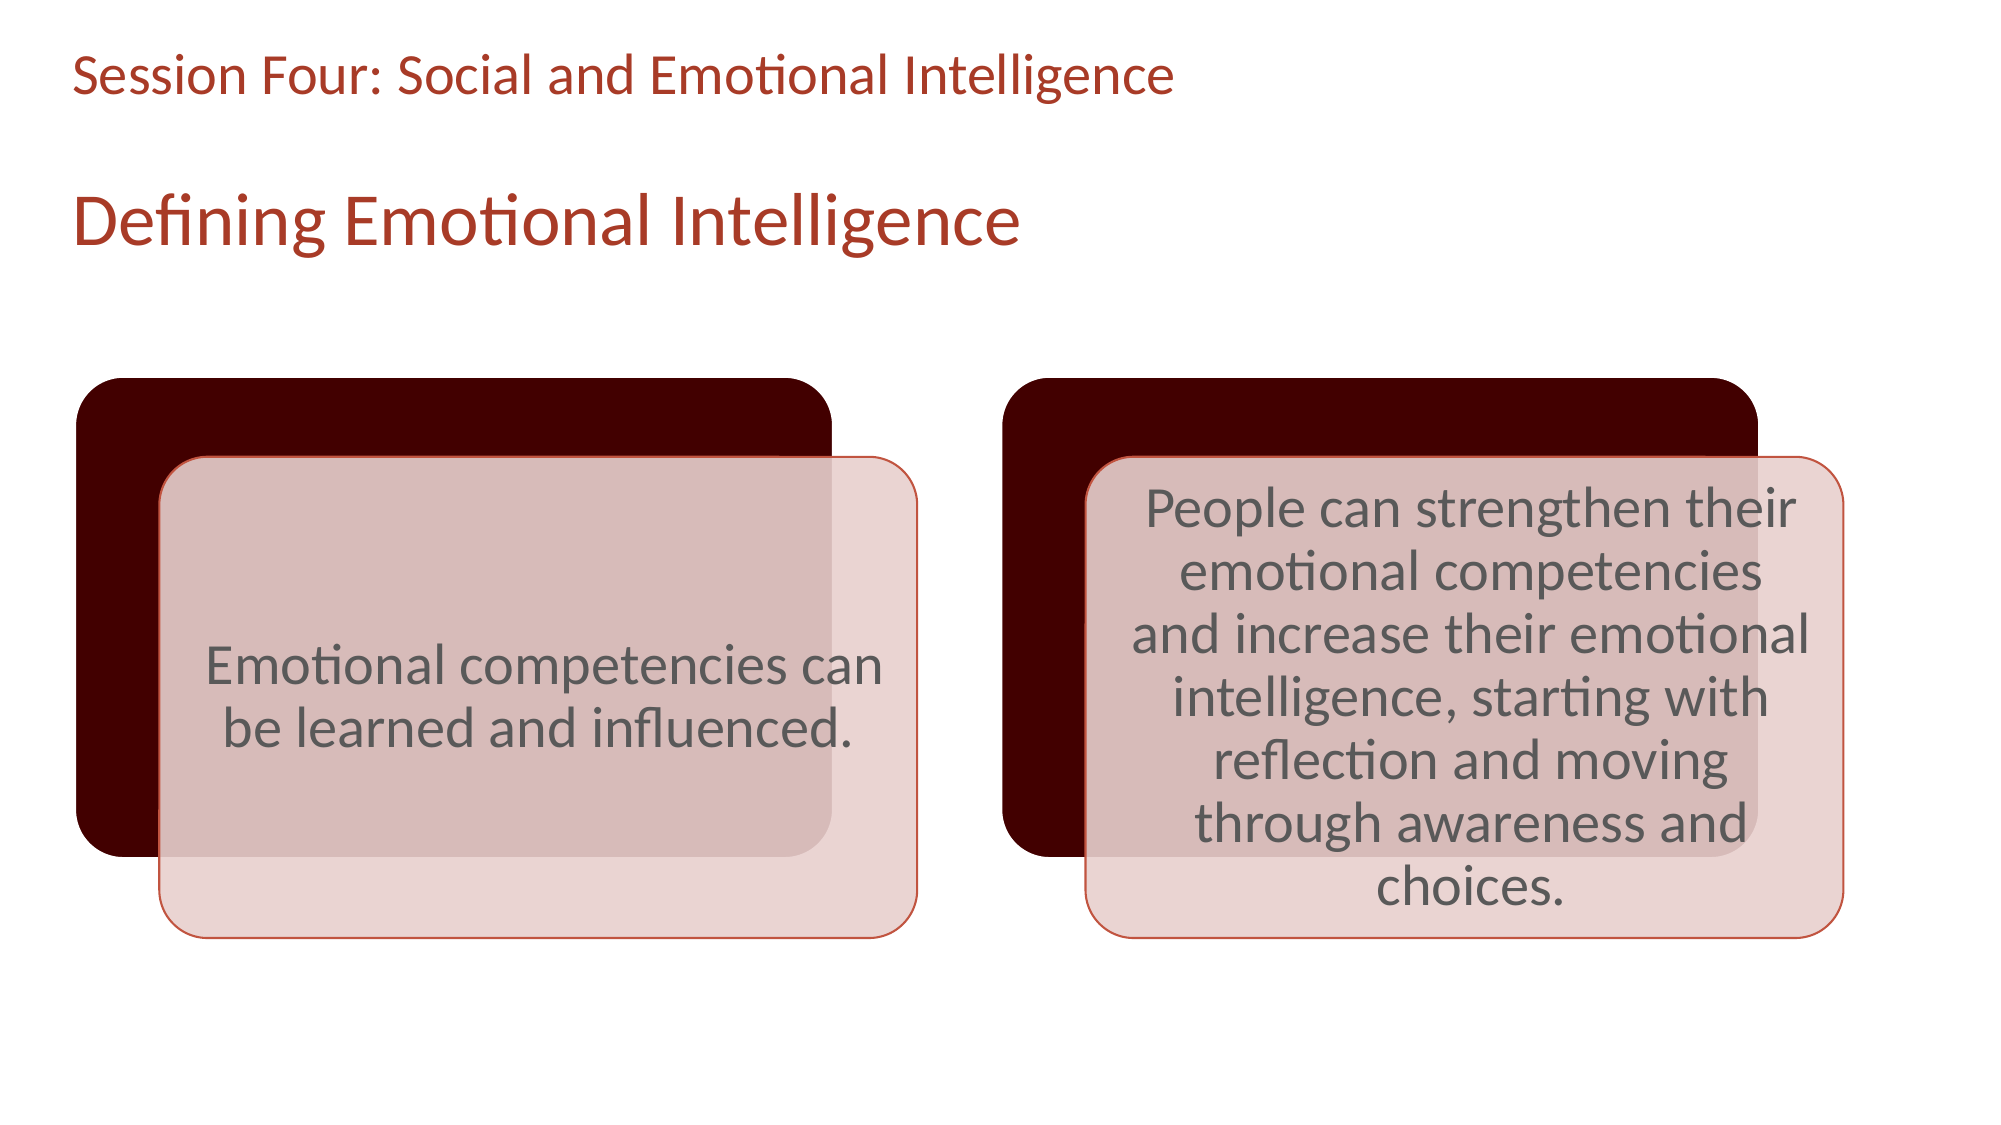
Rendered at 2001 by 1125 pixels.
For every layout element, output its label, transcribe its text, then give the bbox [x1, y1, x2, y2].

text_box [74, 362, 1844, 953]
title Session Four: Social and Emotional Intelligence [57, 36, 1934, 124]
list Defining Emotional Intelligence [57, 172, 1934, 270]
